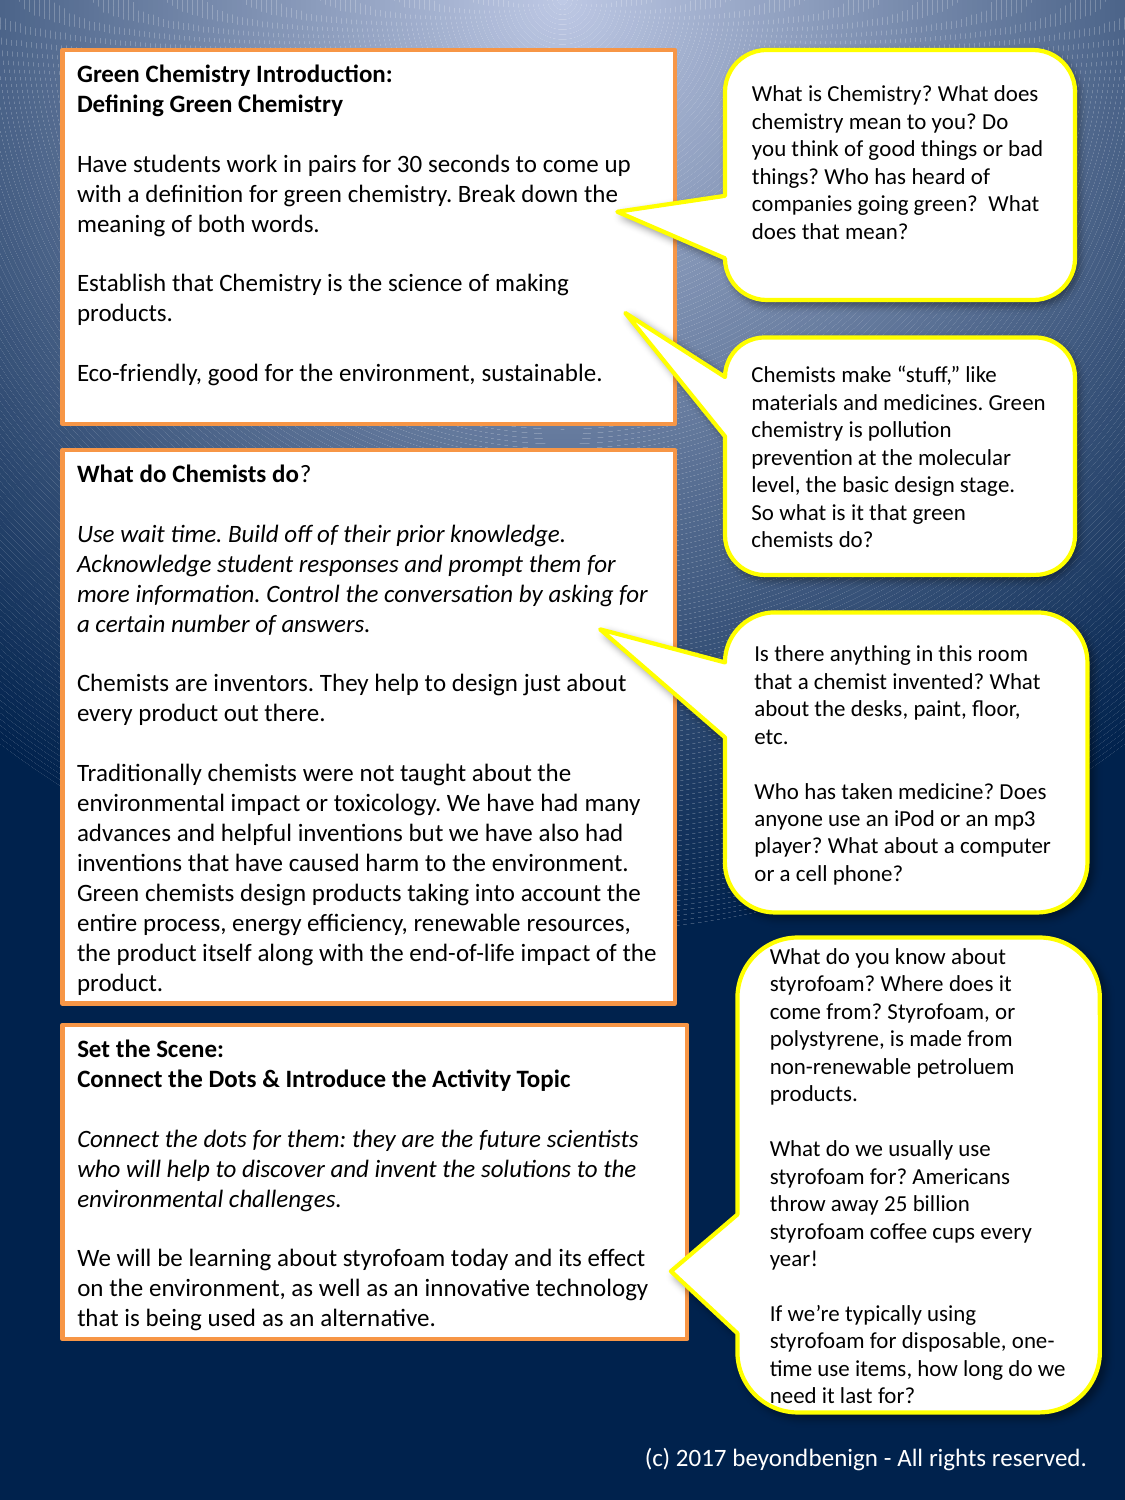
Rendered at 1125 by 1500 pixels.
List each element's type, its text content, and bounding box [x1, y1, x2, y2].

footer (c) 2017 beyondbenign - All rights reserved. [612, 1412, 1121, 1500]
text_box Set the Scene: Connect the Dots & Introduce the Activity Topic Connect the dots for them: they are the future scientists who will help to discover and invent the solutions to the environmental challenges. We will be learning about styrofoam today and its effect on the environment, as well as an innovative technology that is being used as an alternative. [60, 1023, 689, 1341]
text_box What is Chemistry? What does chemistry mean to you? Do you think of good things or bad things? Who has heard of companies going green? What does that mean? [615, 47, 1078, 303]
text_box Is there anything in this room that a chemist invented? What about the desks, paint, floor, etc. Who has taken medicine? Does anyone use an iPod or an mp3 player? What about a computer or a cell phone? [598, 610, 1090, 915]
text_box What do you know about styrofoam? Where does it come from? Styrofoam, or polystyrene, is made from non-renewable petroluem products. What do we usually use styrofoam for? Americans throw away 25 billion styrofoam coffee cups every year! If we’re typically using styrofoam for disposable, one-time use items, how long do we need it last for? [668, 935, 1102, 1412]
text_box Chemists make “stuff,” like materials and medicines. Green chemistry is pollution prevention at the molecular level, the basic design stage. So what is it that green chemists do? [623, 311, 1078, 578]
text_box Green Chemistry Introduction: Defining Green Chemistry Have students work in pairs for 30 seconds to come up with a definition for green chemistry. Break down the meaning of both words. Establish that Chemistry is the science of making products. Eco-friendly, good for the environment, sustainable. [60, 48, 677, 426]
text_box What do Chemists do? Use wait time. Build off of their prior knowledge. Acknowledge student responses and prompt them for more information. Control the conversation by asking for a certain number of answers. Chemists are inventors. They help to design just about every product out there. Traditionally chemists were not taught about the environmental impact or toxicology. We have had many advances and helpful inventions but we have also had inventions that have caused harm to the environment. Green chemists design products taking into account the entire process, energy efficiency, renewable resources, the product itself along with the end-of-life impact of the product. [60, 448, 677, 1006]
